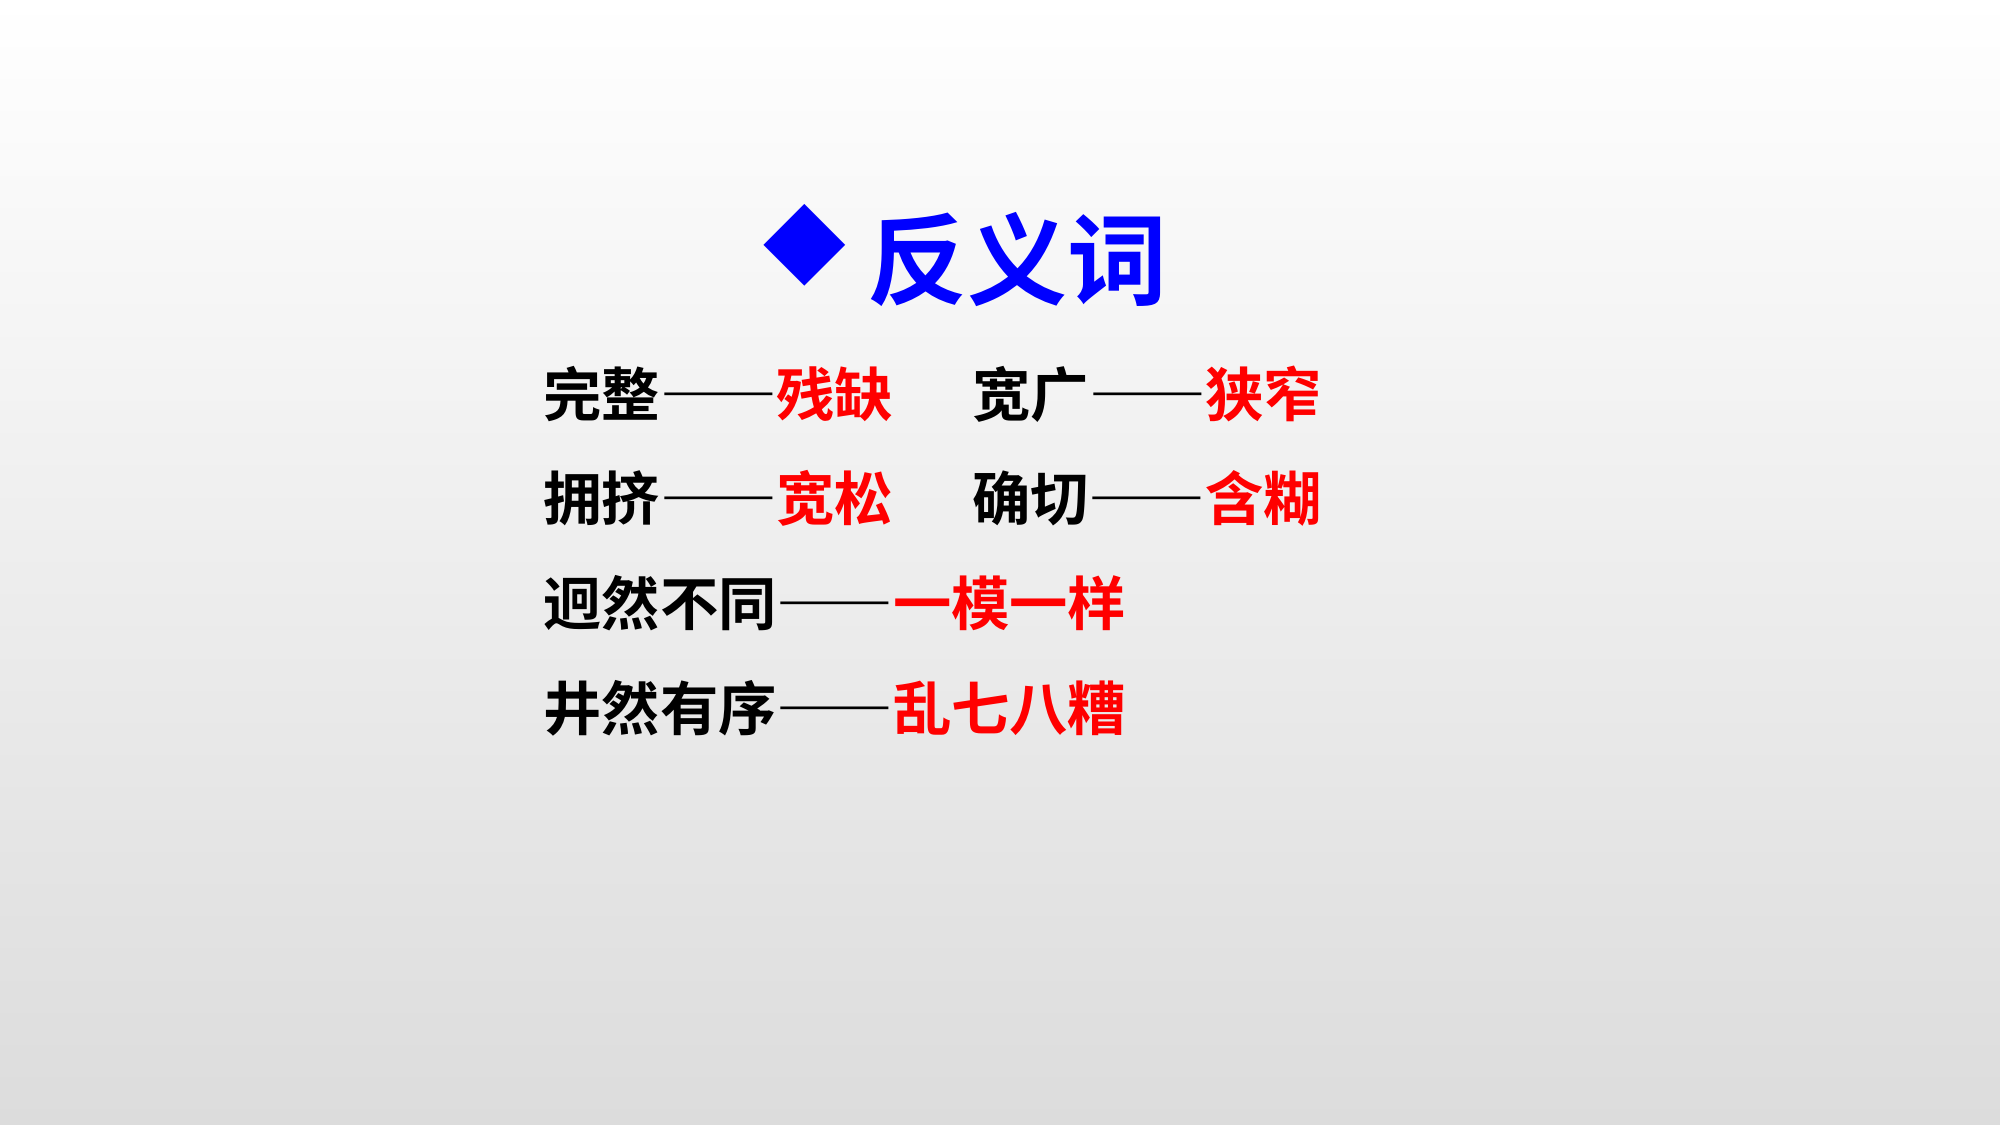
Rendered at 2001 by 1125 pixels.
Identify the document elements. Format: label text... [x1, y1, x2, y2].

text_box 反义词 [740, 189, 1183, 315]
text_box 完整——残缺 宽广——狭窄 拥挤——宽松 确切——含糊 迥然不同——一模一样 井然有序——乱七八糟 [528, 315, 1466, 750]
